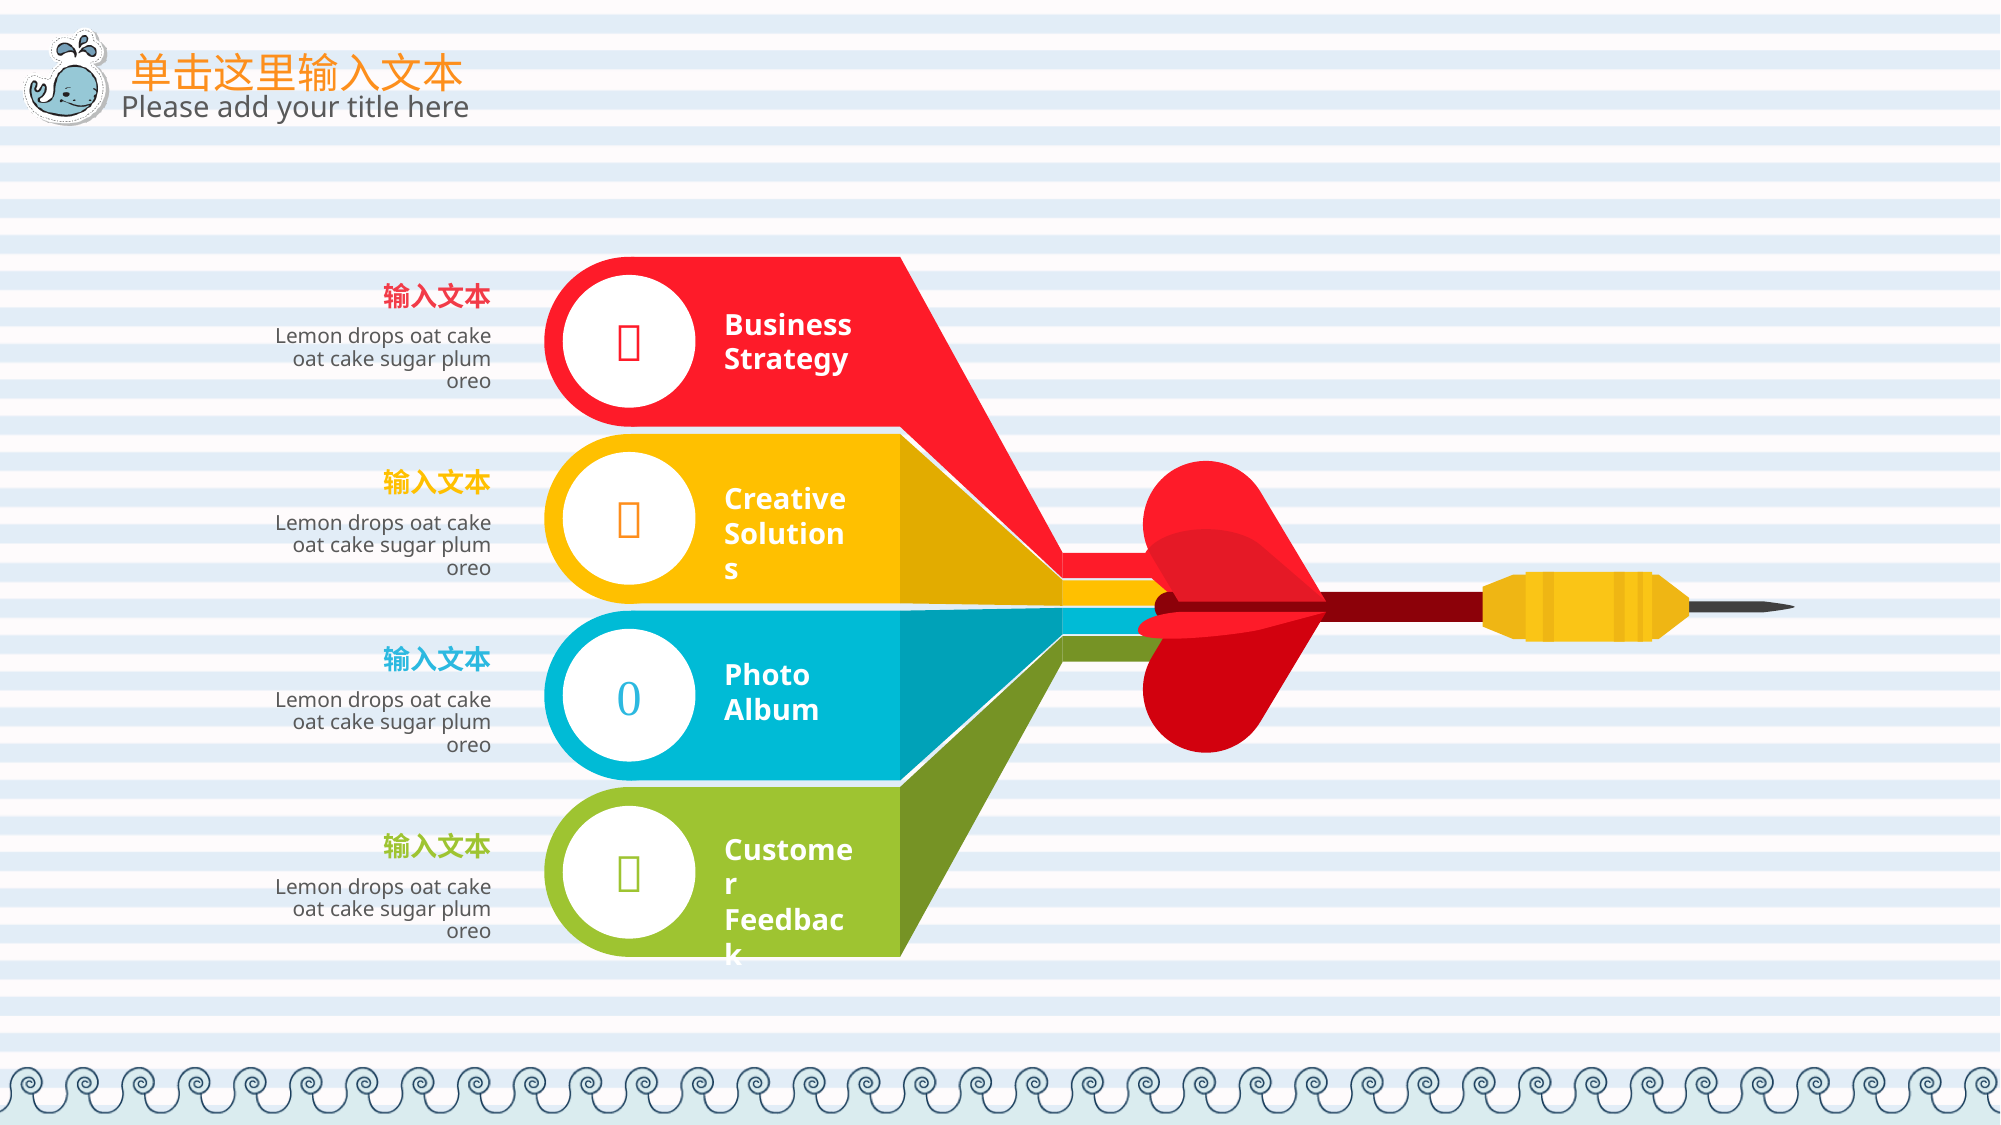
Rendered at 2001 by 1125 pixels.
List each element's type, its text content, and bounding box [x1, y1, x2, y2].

text_box 输入文本 [266, 469, 492, 513]
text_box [544, 607, 1133, 636]
text_box Lemon drops oat cake oat cake sugar plum oreo [266, 877, 492, 934]
text_box 输入文本 [266, 282, 492, 326]
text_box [1133, 451, 1795, 762]
text_box 输入文本 [266, 646, 492, 690]
text_box 输入文本 [266, 833, 492, 877]
picture [0, 0, 2001, 1125]
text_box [544, 256, 1267, 433]
text_box Lemon drops oat cake oat cake sugar plum oreo [266, 690, 492, 747]
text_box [544, 433, 1267, 606]
text_box Lemon drops oat cake oat cake sugar plum oreo [266, 513, 492, 570]
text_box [544, 636, 1267, 957]
text_box Lemon drops oat cake oat cake sugar plum oreo [266, 326, 492, 383]
